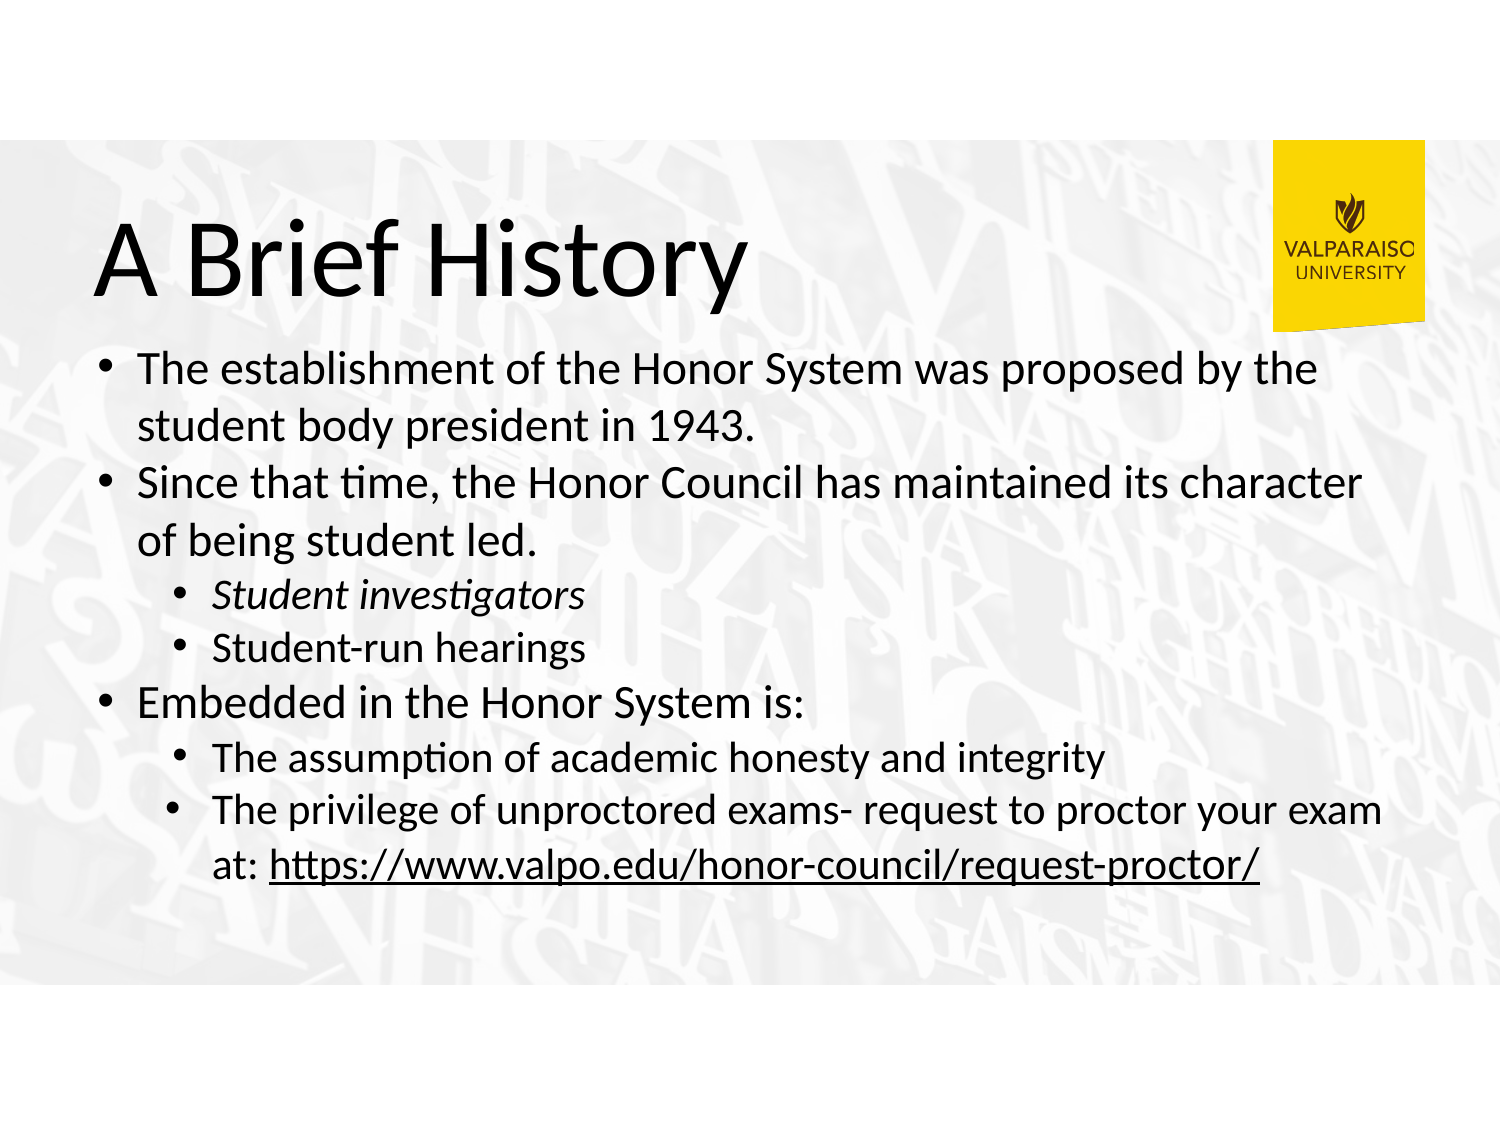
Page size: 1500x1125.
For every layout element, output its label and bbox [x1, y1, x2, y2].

picture [0, 140, 1500, 985]
text_box [1273, 140, 1426, 333]
